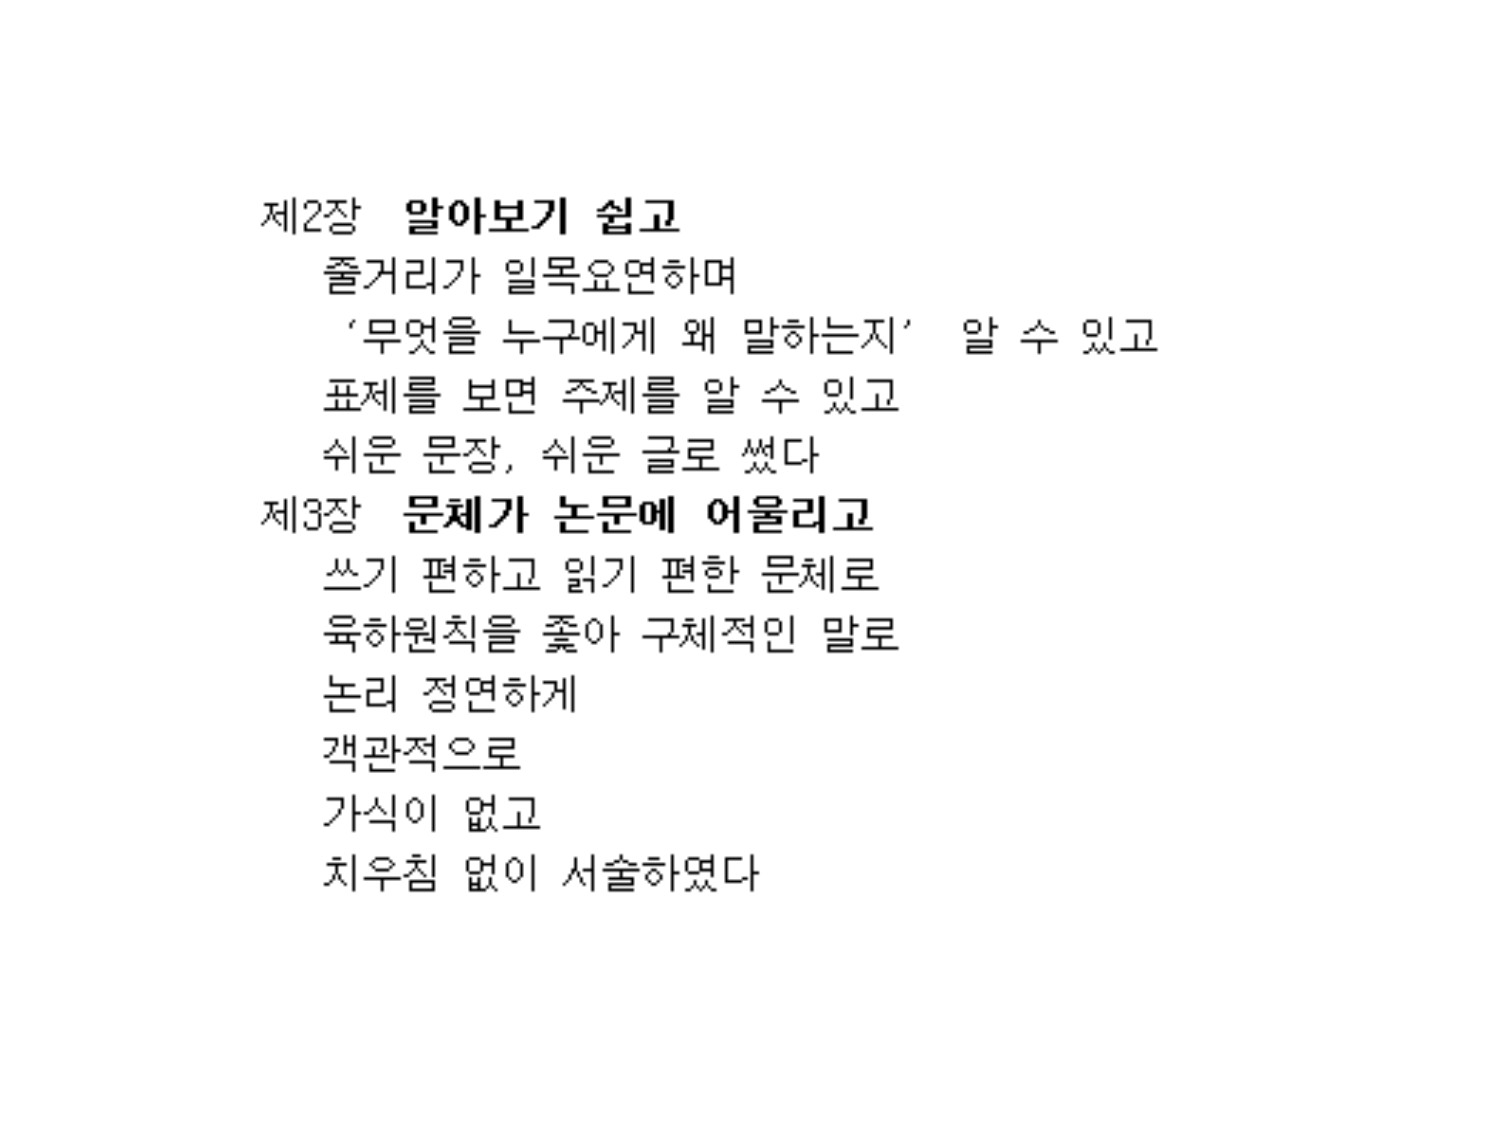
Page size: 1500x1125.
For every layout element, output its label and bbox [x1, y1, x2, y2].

picture [194, 187, 1309, 898]
